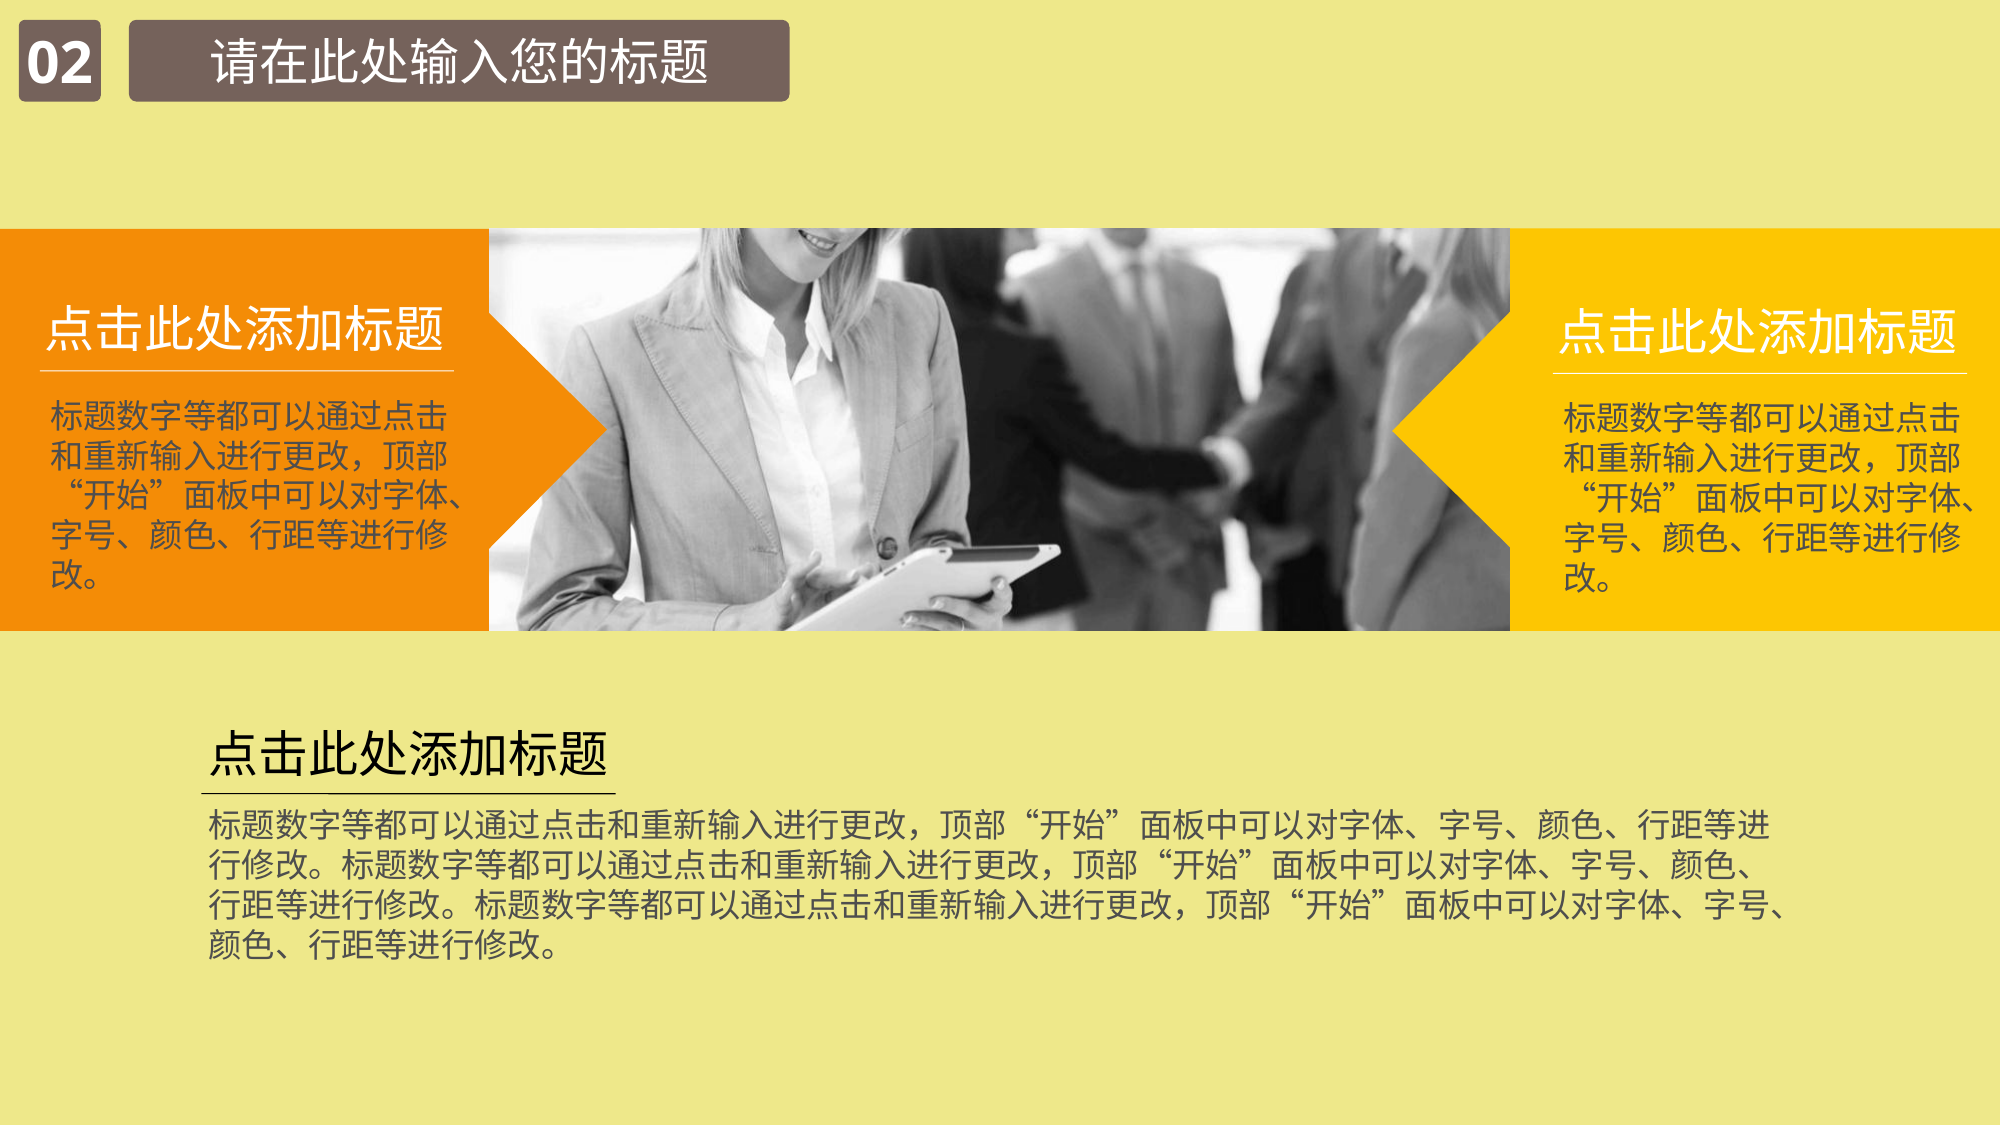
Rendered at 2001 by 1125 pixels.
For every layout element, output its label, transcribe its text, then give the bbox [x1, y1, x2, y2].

text_box 标题数字等都可以通过点击和重新输入进行更改，顶部“开始”面板中可以对字体、字号、颜色、行距等进行修改。 [35, 387, 484, 602]
text_box 请在此处输入您的标题 [128, 19, 790, 102]
text_box [0, 228, 487, 631]
text_box 点击此处添加标题 [193, 715, 624, 791]
picture [489, 228, 1510, 632]
text_box 02 [18, 19, 101, 102]
text_box 点击此处添加标题 [1542, 292, 1973, 368]
text_box 标题数字等都可以通过点击和重新输入进行更改，顶部“开始”面板中可以对字体、字号、颜色、行距等进行修改。 [1548, 390, 2000, 605]
text_box [1511, 228, 2000, 631]
text_box 标题数字等都可以通过点击和重新输入进行更改，顶部“开始”面板中可以对字体、字号、颜色、行距等进行修改。标题数字等都可以通过点击和重新输入进行更改，顶部“开始”面板中可以对字体、字号、颜色、行距等进行修改。标题数字等都可以通过点击和重新输入进行更改，顶部“开始”面板中可以对字体、字号、颜色、行距等进行修改。 [193, 796, 1808, 1011]
text_box 点击此处添加标题 [29, 290, 460, 365]
